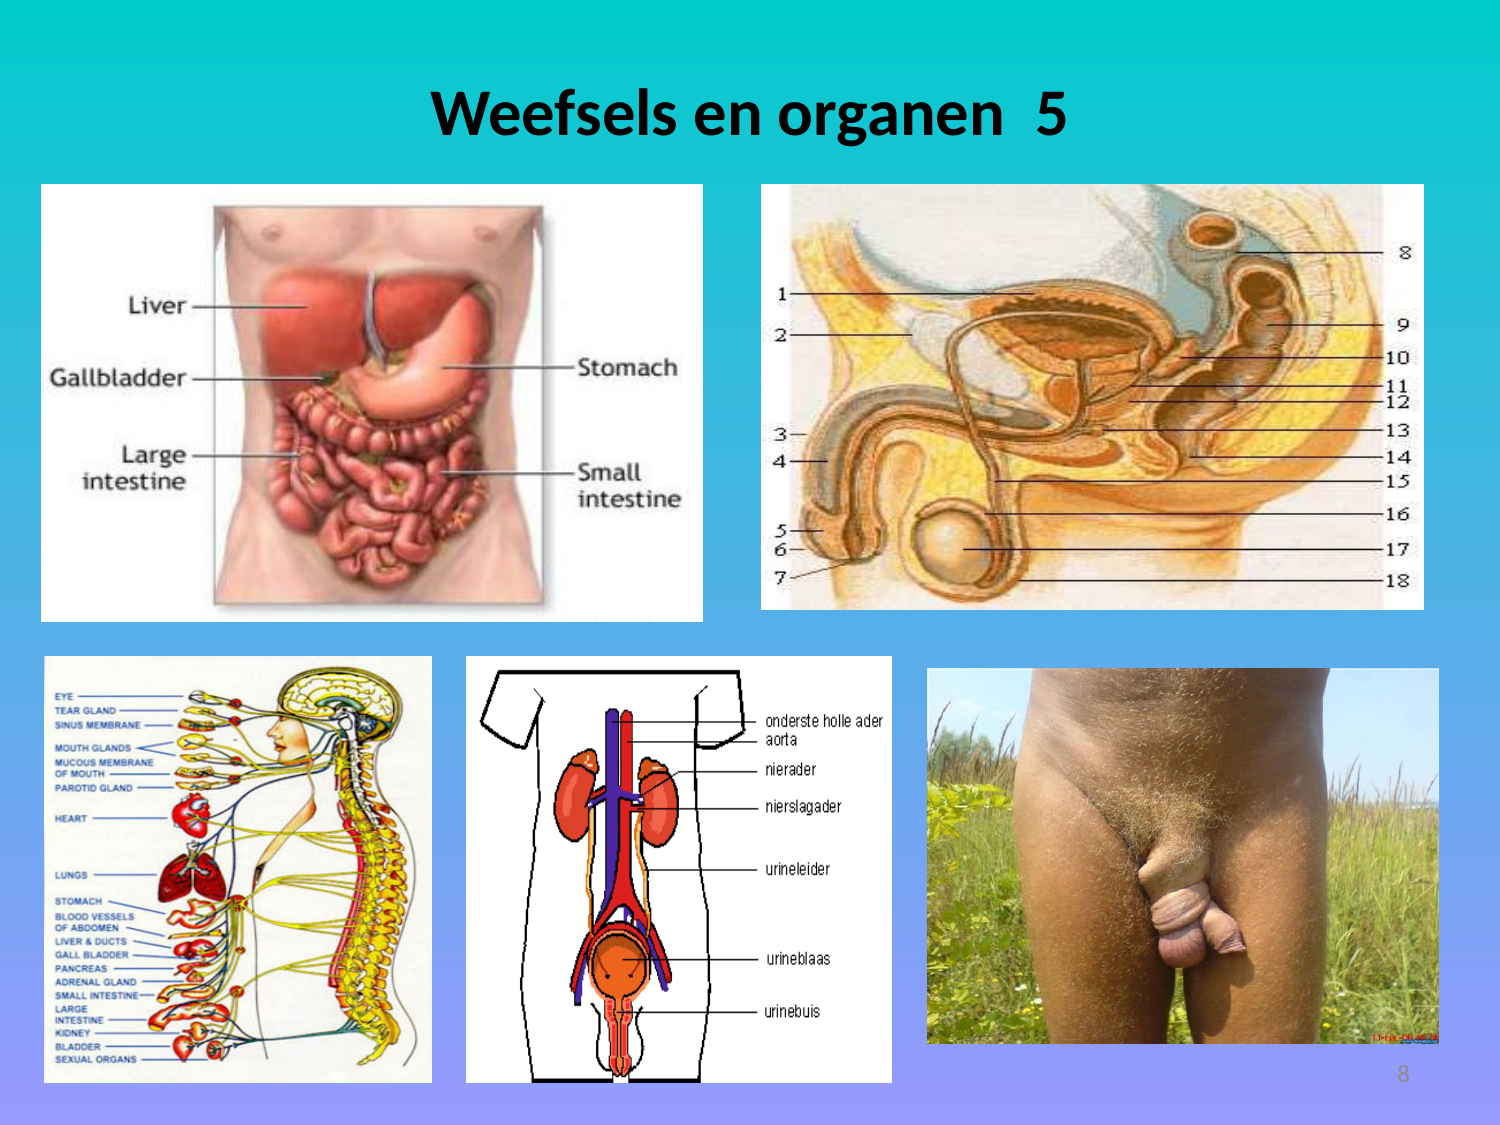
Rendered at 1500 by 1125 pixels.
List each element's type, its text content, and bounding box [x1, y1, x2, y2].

title Weefsels en organen 5 [75, 45, 1425, 173]
picture [761, 184, 1424, 611]
picture [466, 656, 892, 1083]
picture [926, 668, 1440, 1044]
slide_number 8 [1074, 1053, 1425, 1103]
picture [44, 656, 432, 1083]
picture [40, 184, 704, 622]
